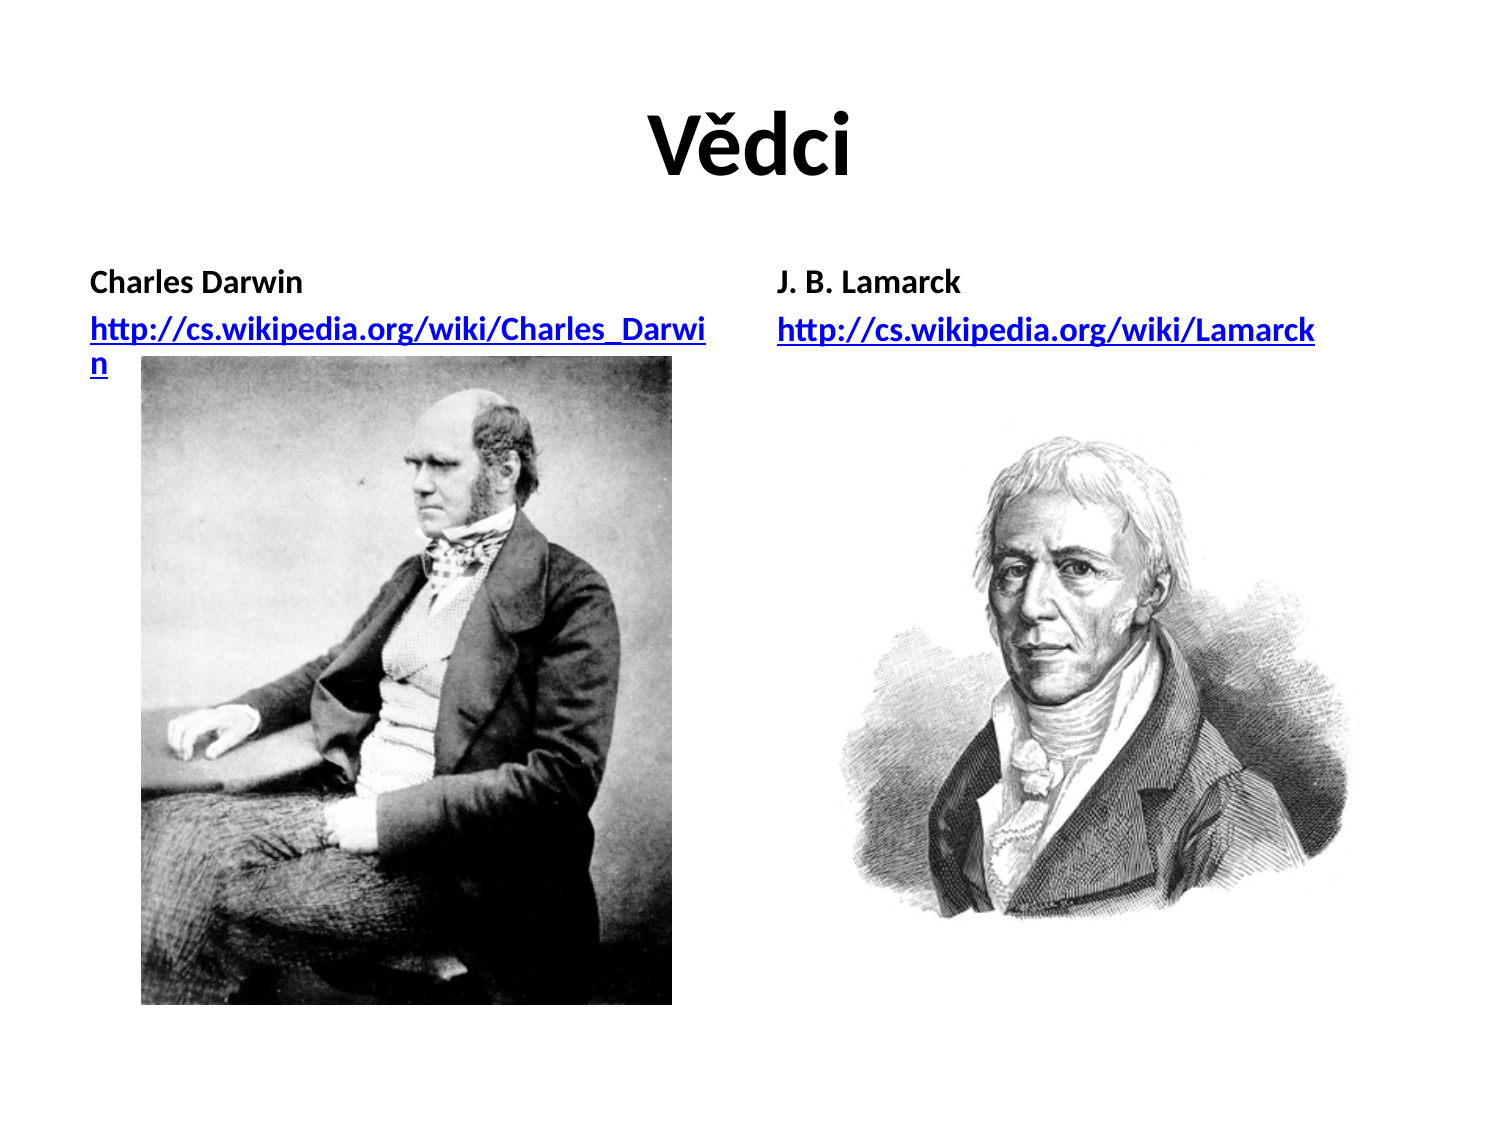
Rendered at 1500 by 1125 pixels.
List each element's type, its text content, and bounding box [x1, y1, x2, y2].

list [827, 423, 1360, 939]
title Vědci [75, 45, 1425, 233]
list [141, 356, 672, 1006]
list Charles Darwin http://cs.wikipedia.org/wiki/Charles_Darwin [75, 251, 738, 357]
list J. B. Lamarck http://cs.wikipedia.org/wiki/Lamarck [761, 251, 1425, 357]
